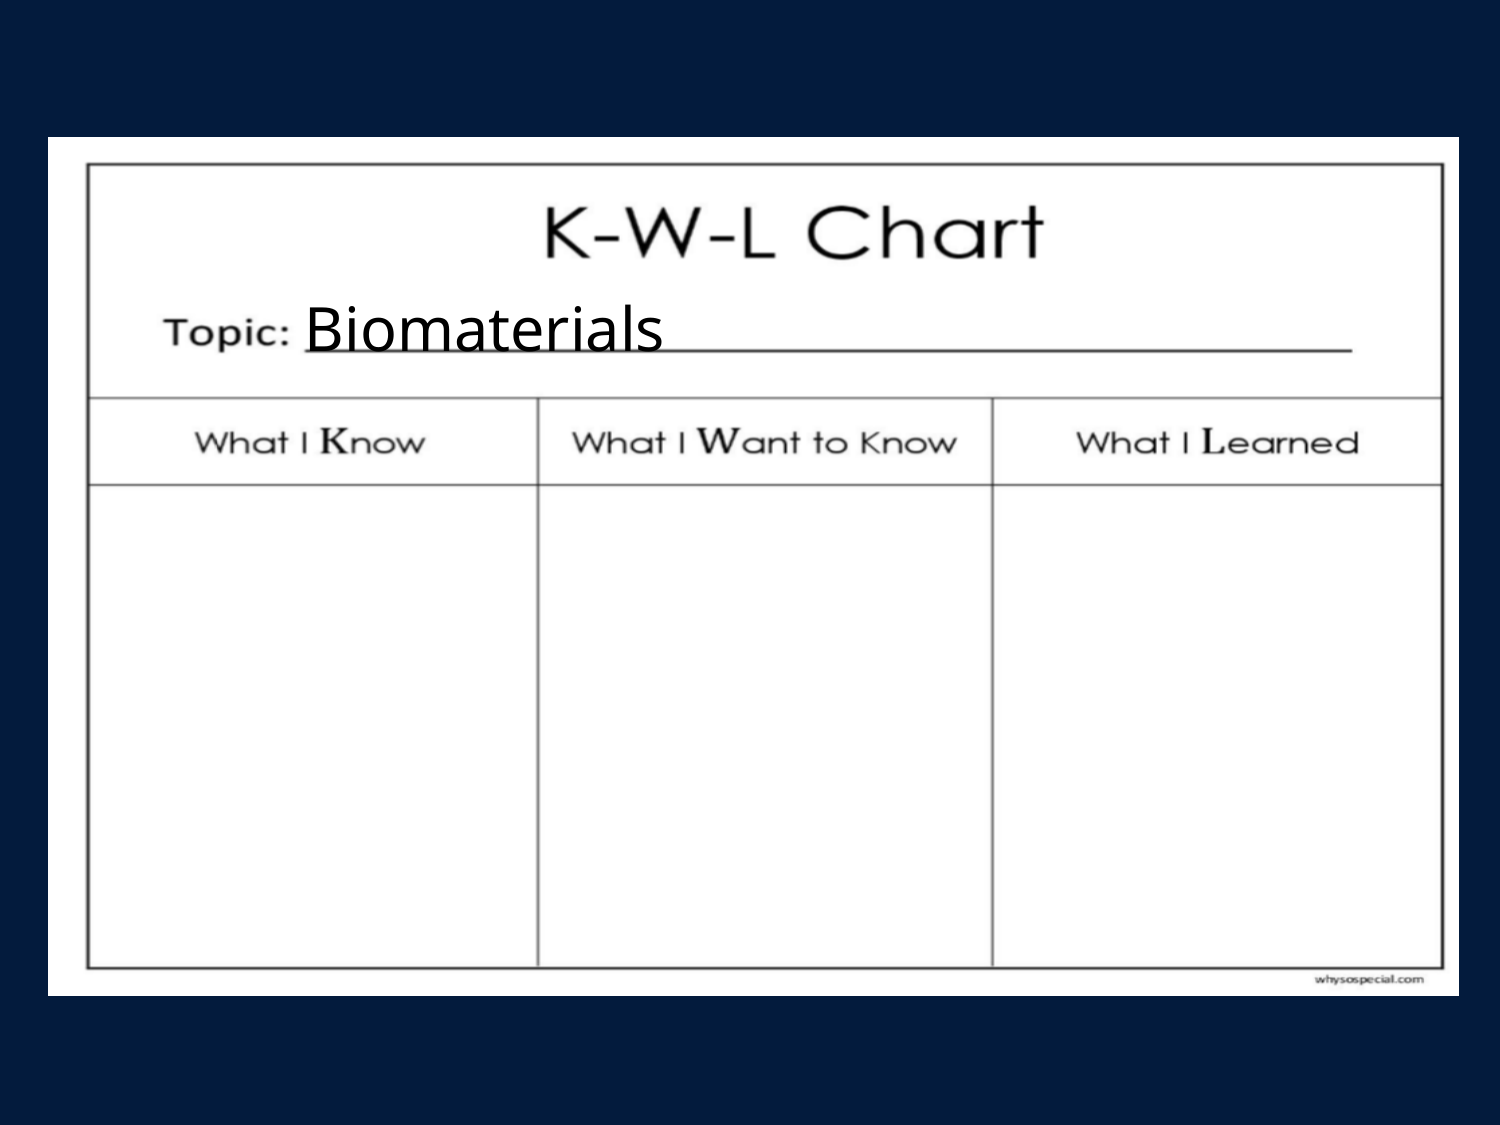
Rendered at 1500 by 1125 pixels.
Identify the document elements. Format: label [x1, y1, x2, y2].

picture [48, 137, 1460, 997]
